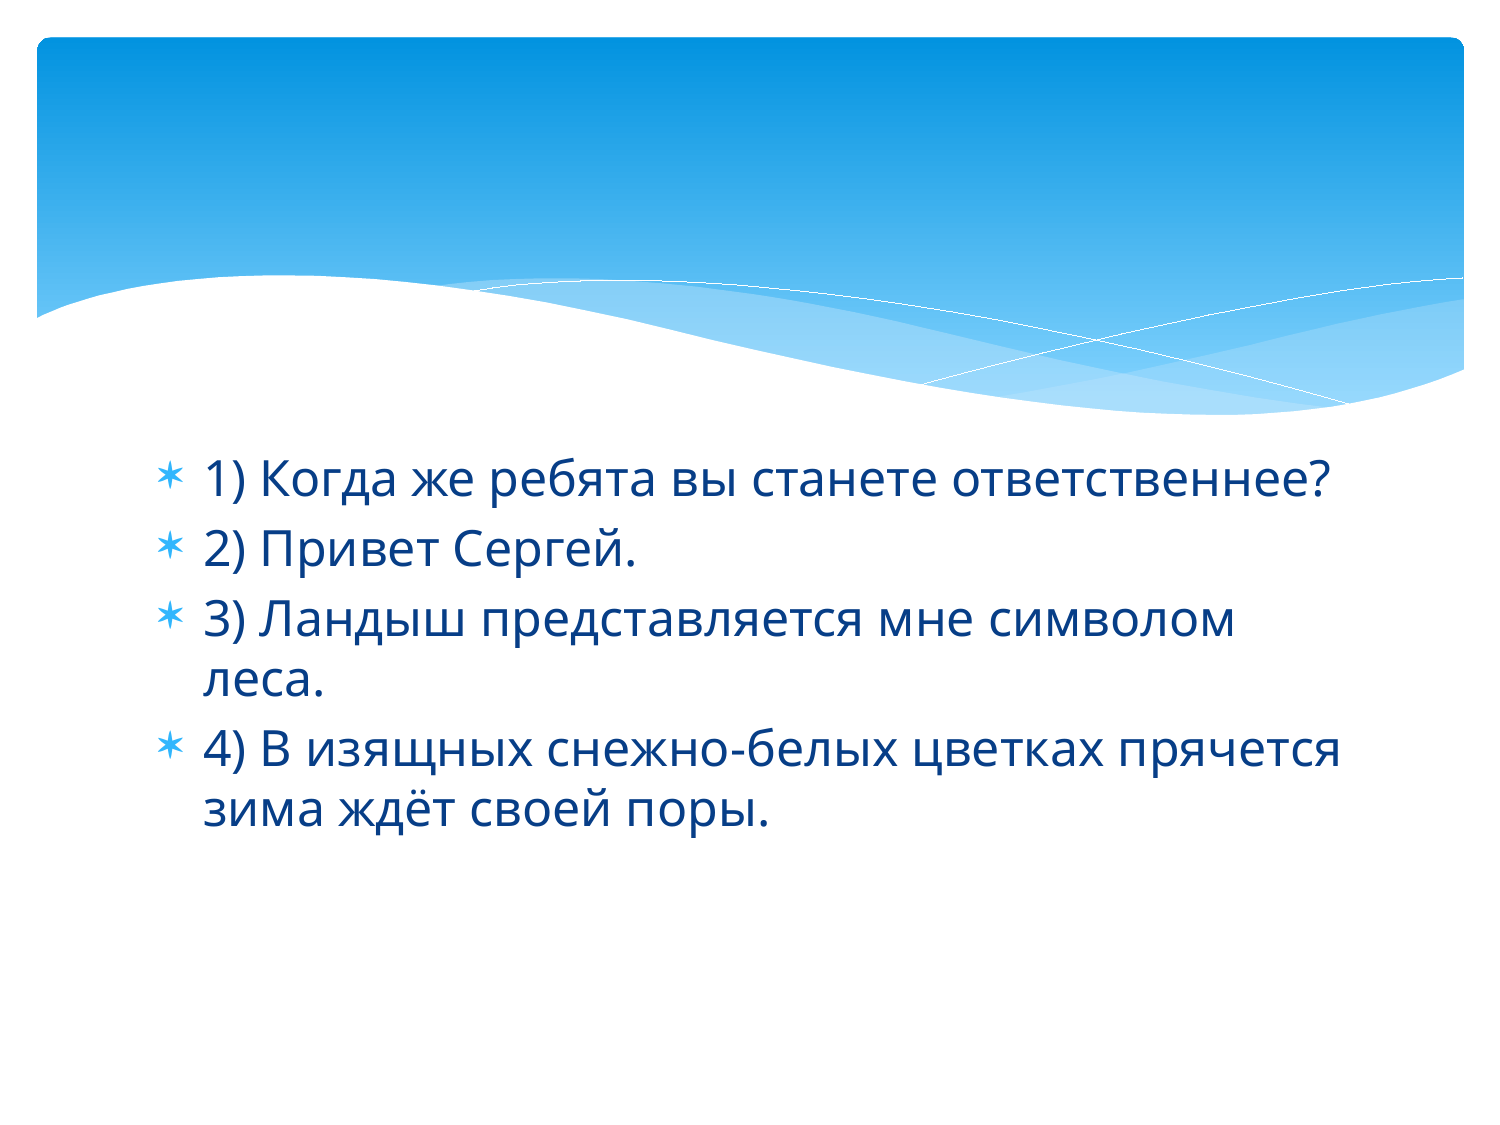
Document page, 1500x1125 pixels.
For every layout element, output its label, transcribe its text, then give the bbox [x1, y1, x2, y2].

list 1) Когда же ребята вы станете ответственнее? 2) Привет Сергей. 3) Ландыш представляется мне символом леса. 4) В изящных снежно-белых цветках прячется зима ждёт своей поры. [143, 438, 1359, 1005]
